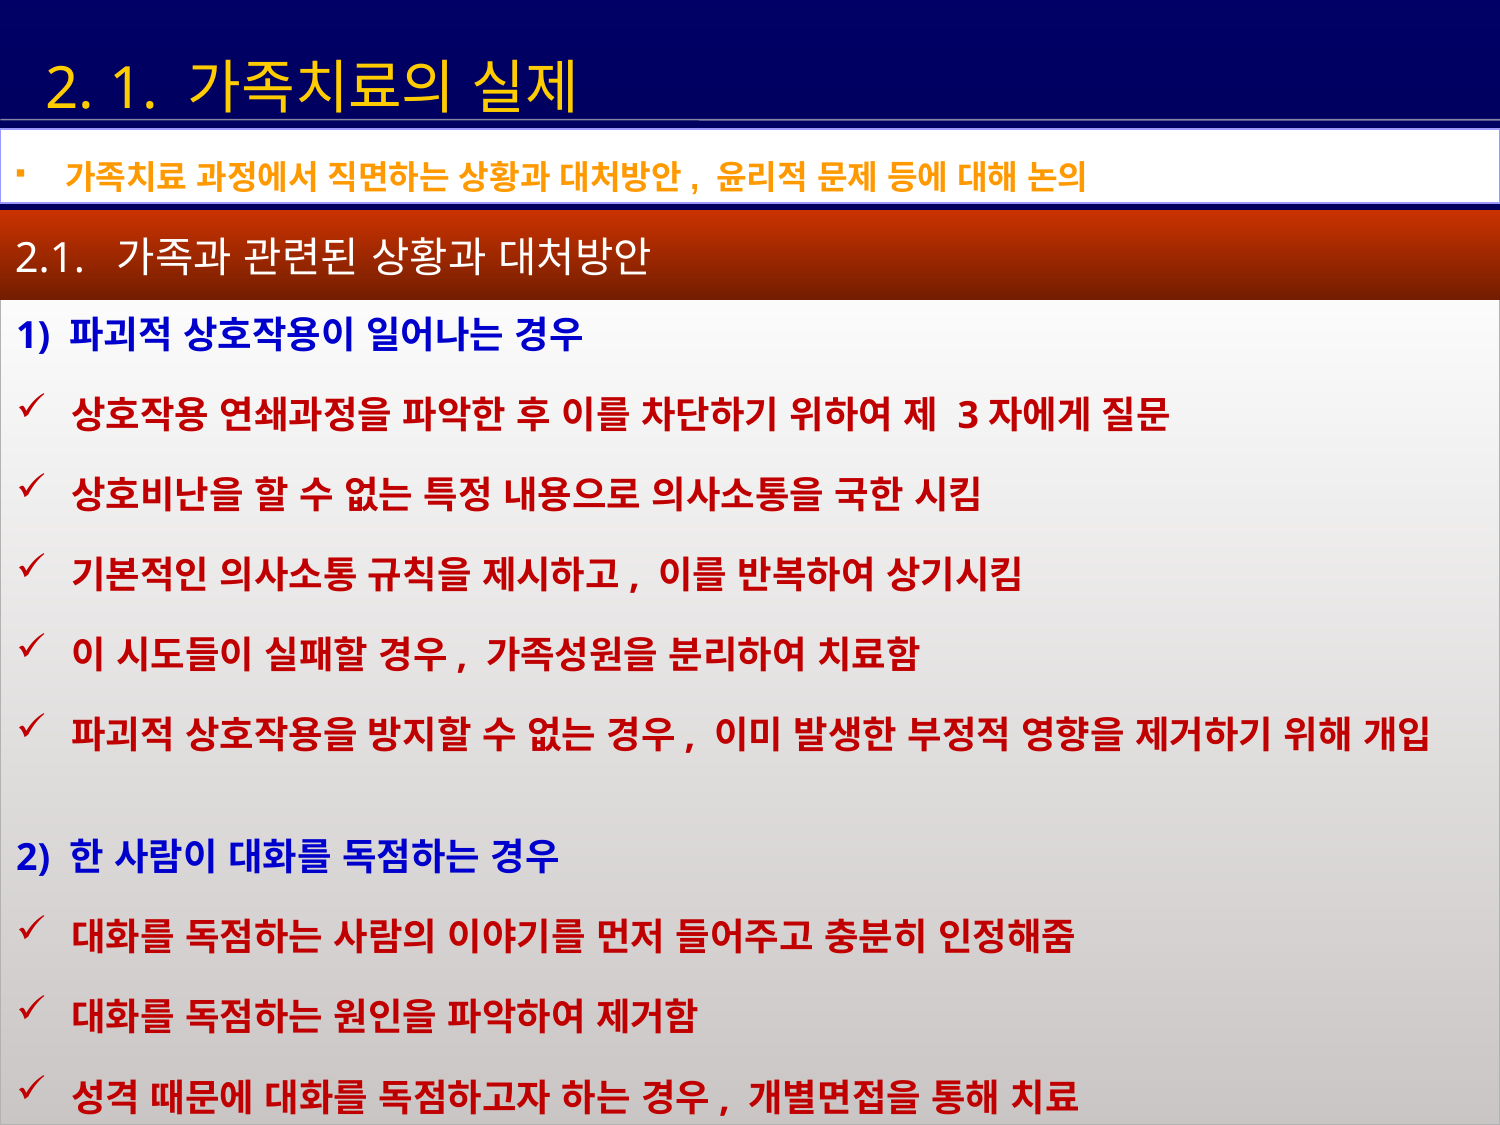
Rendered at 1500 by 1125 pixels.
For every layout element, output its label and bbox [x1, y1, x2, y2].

text_box [0, 42, 1500, 1125]
